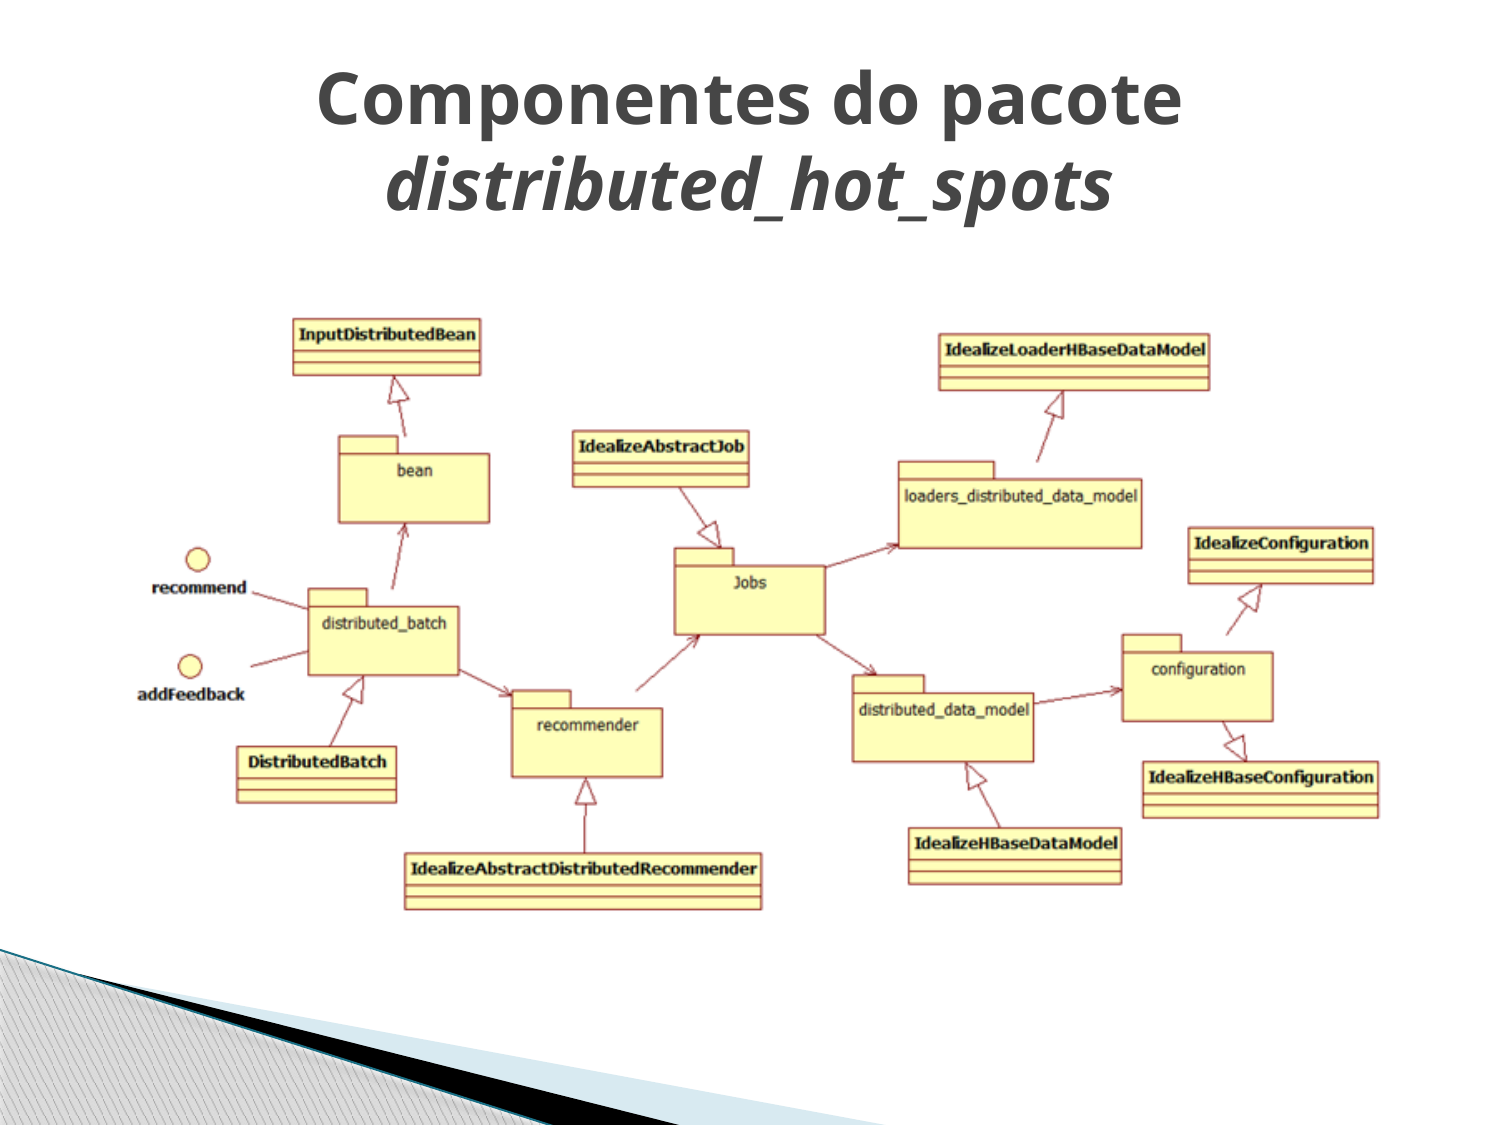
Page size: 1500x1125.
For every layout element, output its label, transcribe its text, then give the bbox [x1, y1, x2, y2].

title Componentes do pacote distributed_hot_spots [75, 45, 1425, 233]
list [123, 290, 1394, 929]
